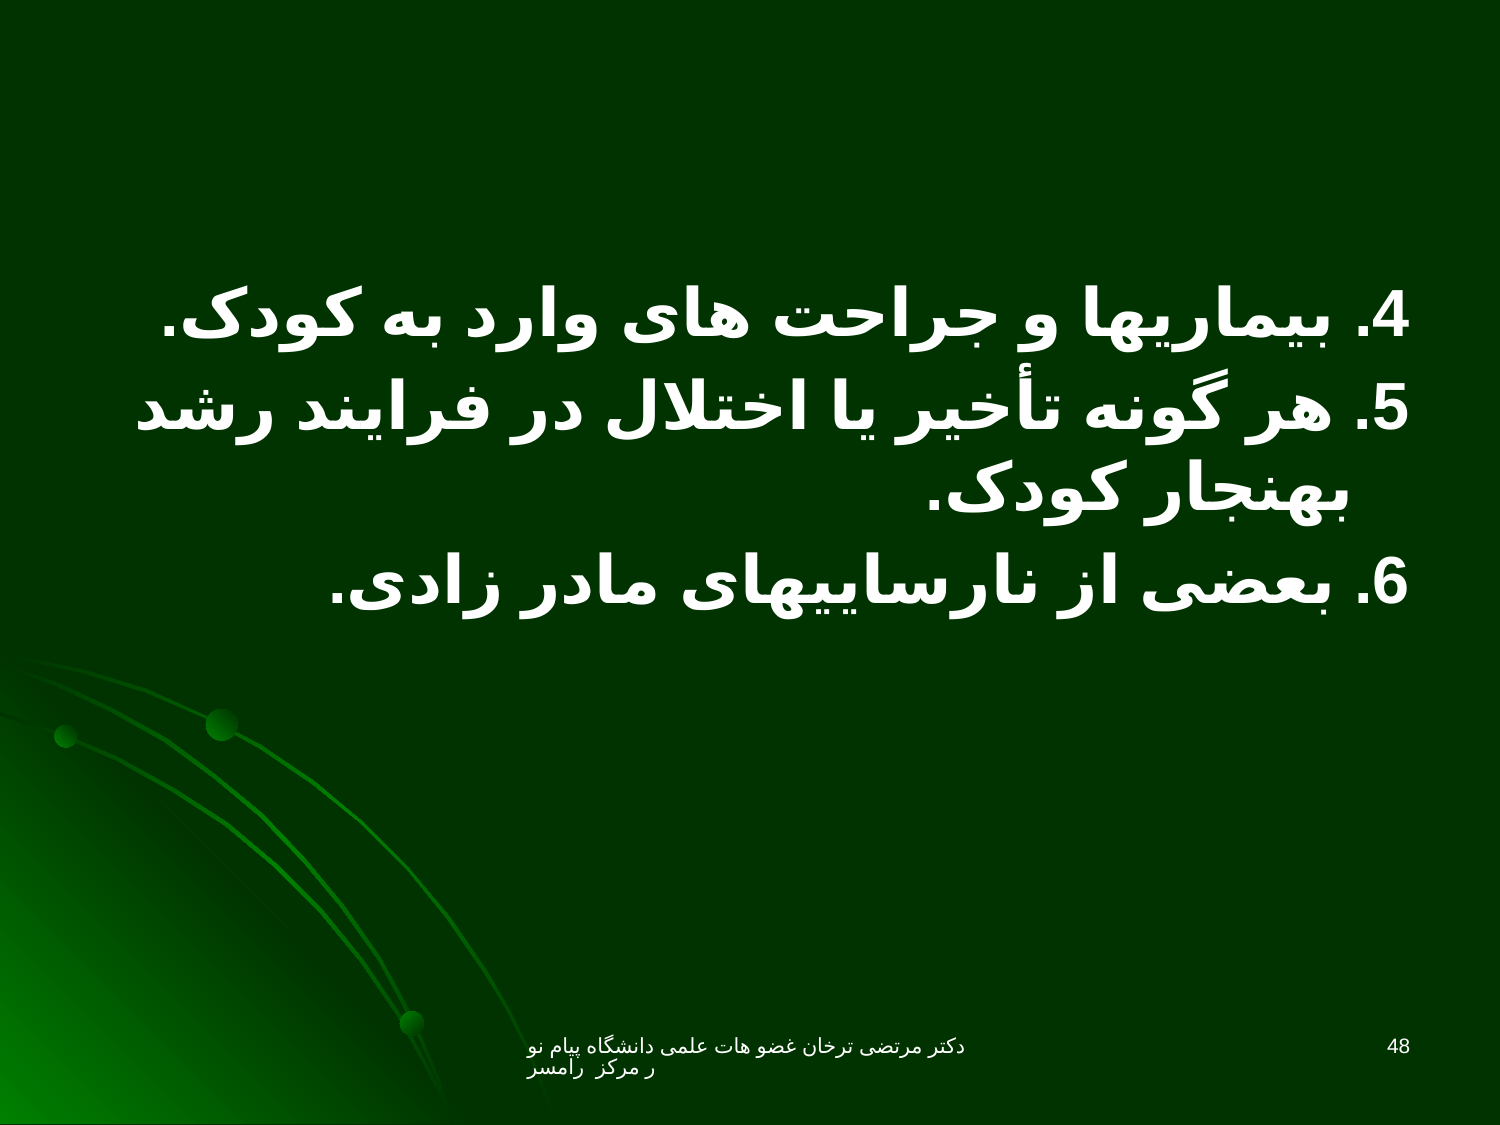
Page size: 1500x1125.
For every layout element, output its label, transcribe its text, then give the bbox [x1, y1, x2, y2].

list 4. بیماریها و جراحت های وارد به کودک. 5. هر گونه تأخیر یا اختلال در فرایند رشد بهنجار کودک. 6. بعضی از نارساییهای مادر زادی. [74, 262, 1426, 1006]
footer دکتر مرتضی ترخان غضو هات علمی دانشگاه پیام نور مرکز رامسر [512, 1024, 988, 1101]
slide_number 48 [1074, 1024, 1426, 1101]
